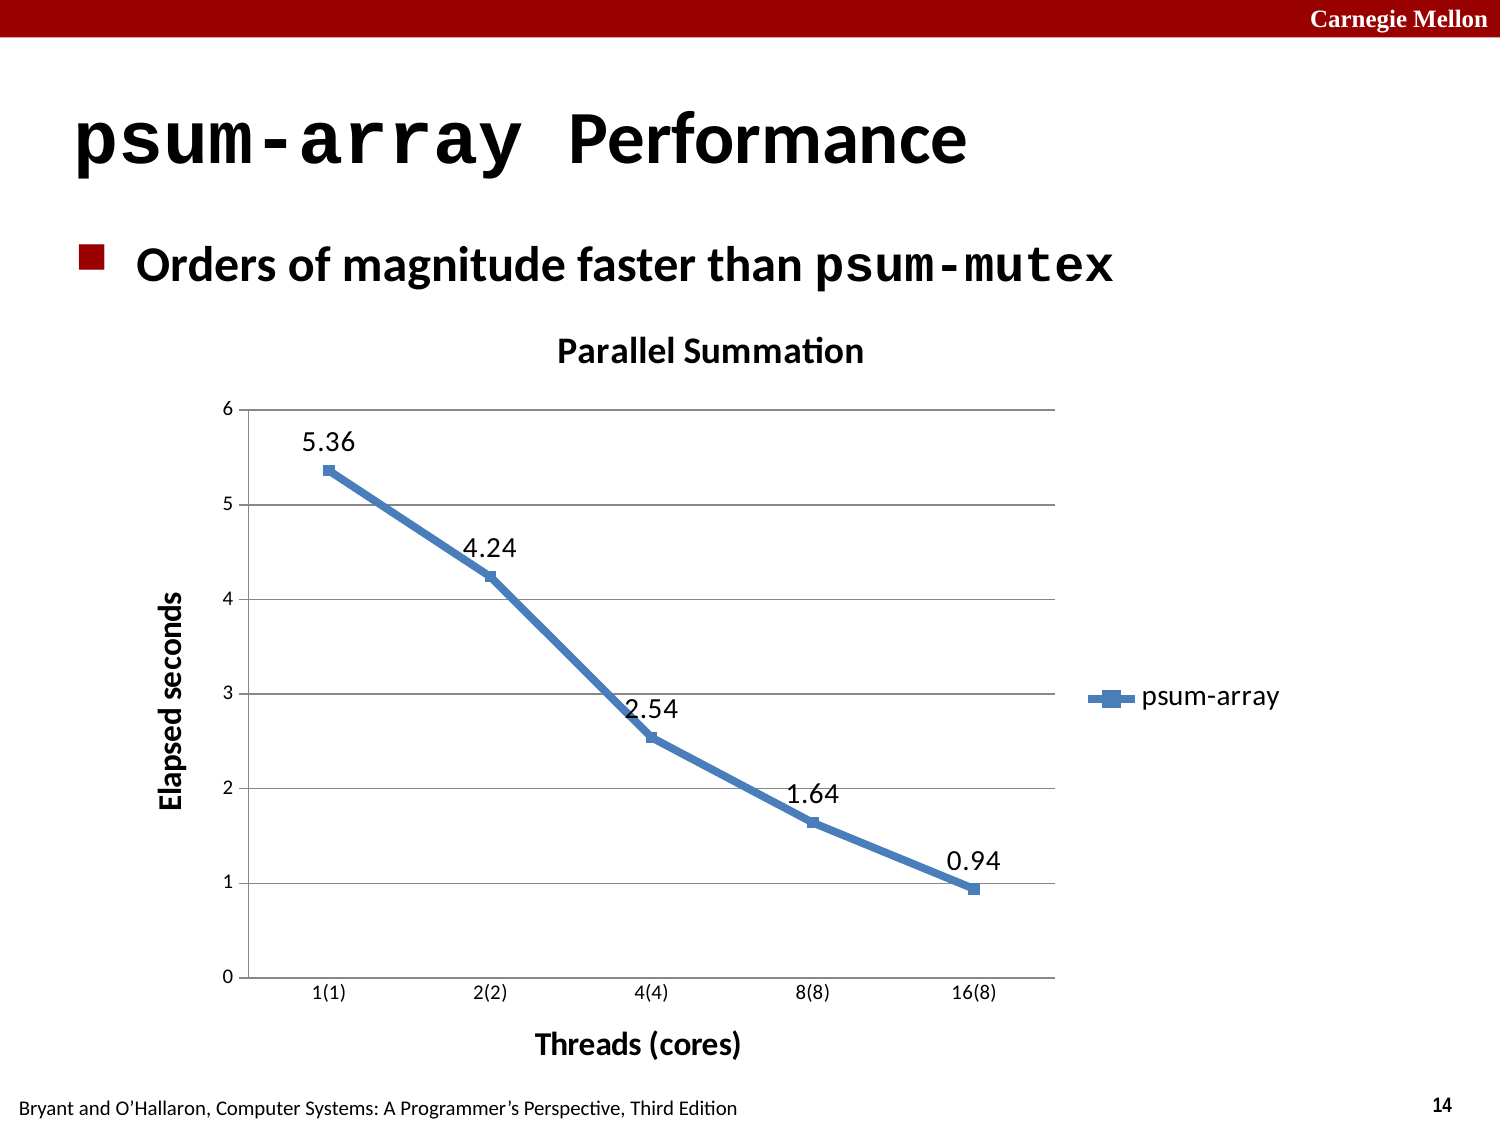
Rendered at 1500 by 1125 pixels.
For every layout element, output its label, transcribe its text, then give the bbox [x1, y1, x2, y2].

chart [119, 299, 1304, 1099]
list Orders of magnitude faster than psum-mutex [64, 223, 1361, 351]
title psum-array Performance [58, 71, 1305, 197]
